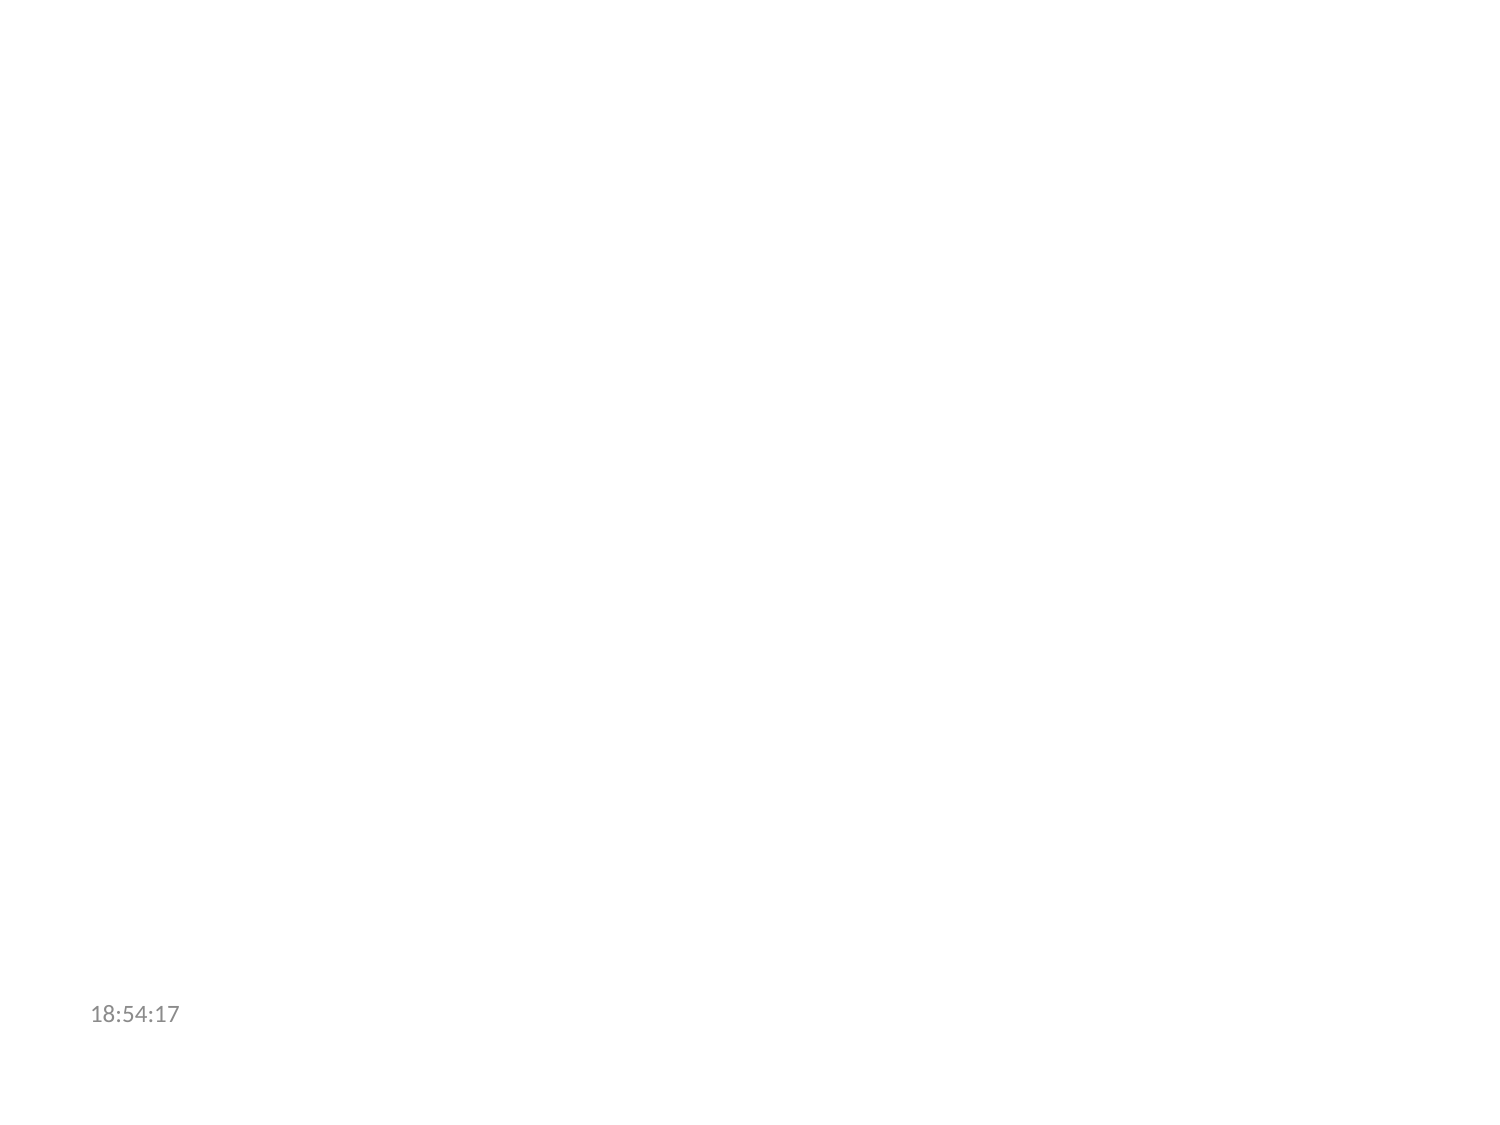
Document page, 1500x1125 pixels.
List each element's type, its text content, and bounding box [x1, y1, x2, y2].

text_box 15:35:09 [75, 982, 425, 1043]
